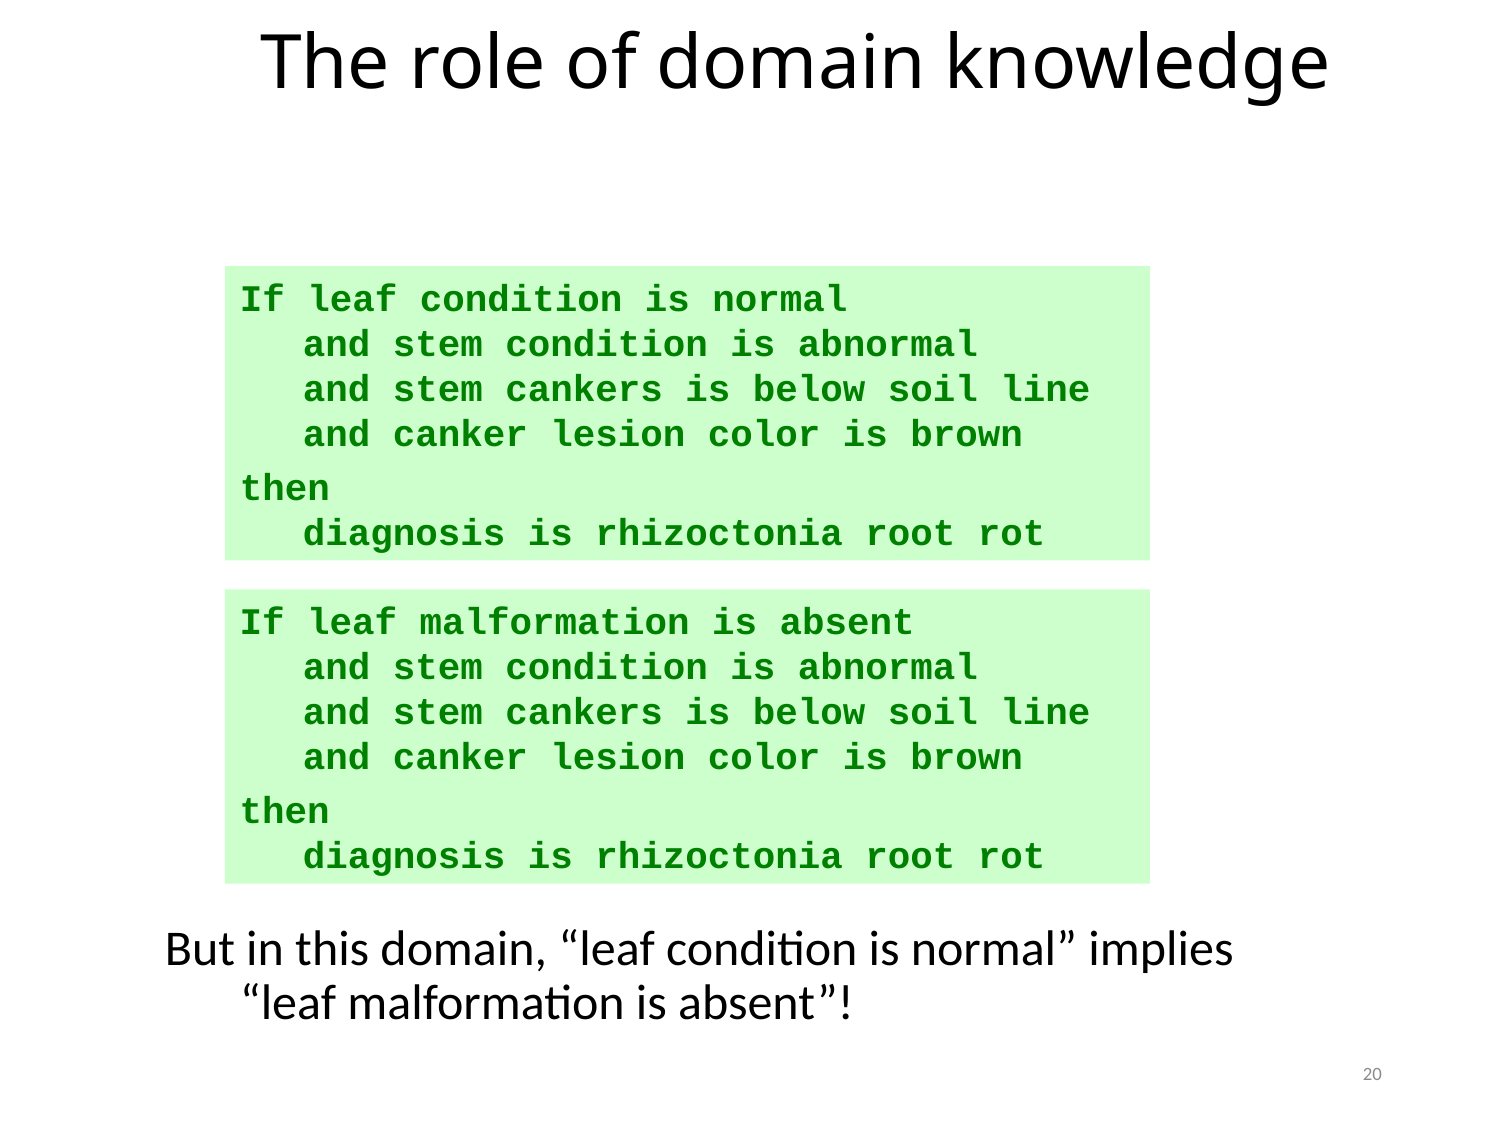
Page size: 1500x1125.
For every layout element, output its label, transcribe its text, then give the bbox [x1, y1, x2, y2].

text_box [224, 266, 1151, 561]
title The role of domain knowledge [245, 0, 1500, 159]
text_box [224, 589, 1150, 884]
list But in this domain, “leaf condition is normal” implies “leaf malformation is absent”! [150, 915, 1500, 1125]
